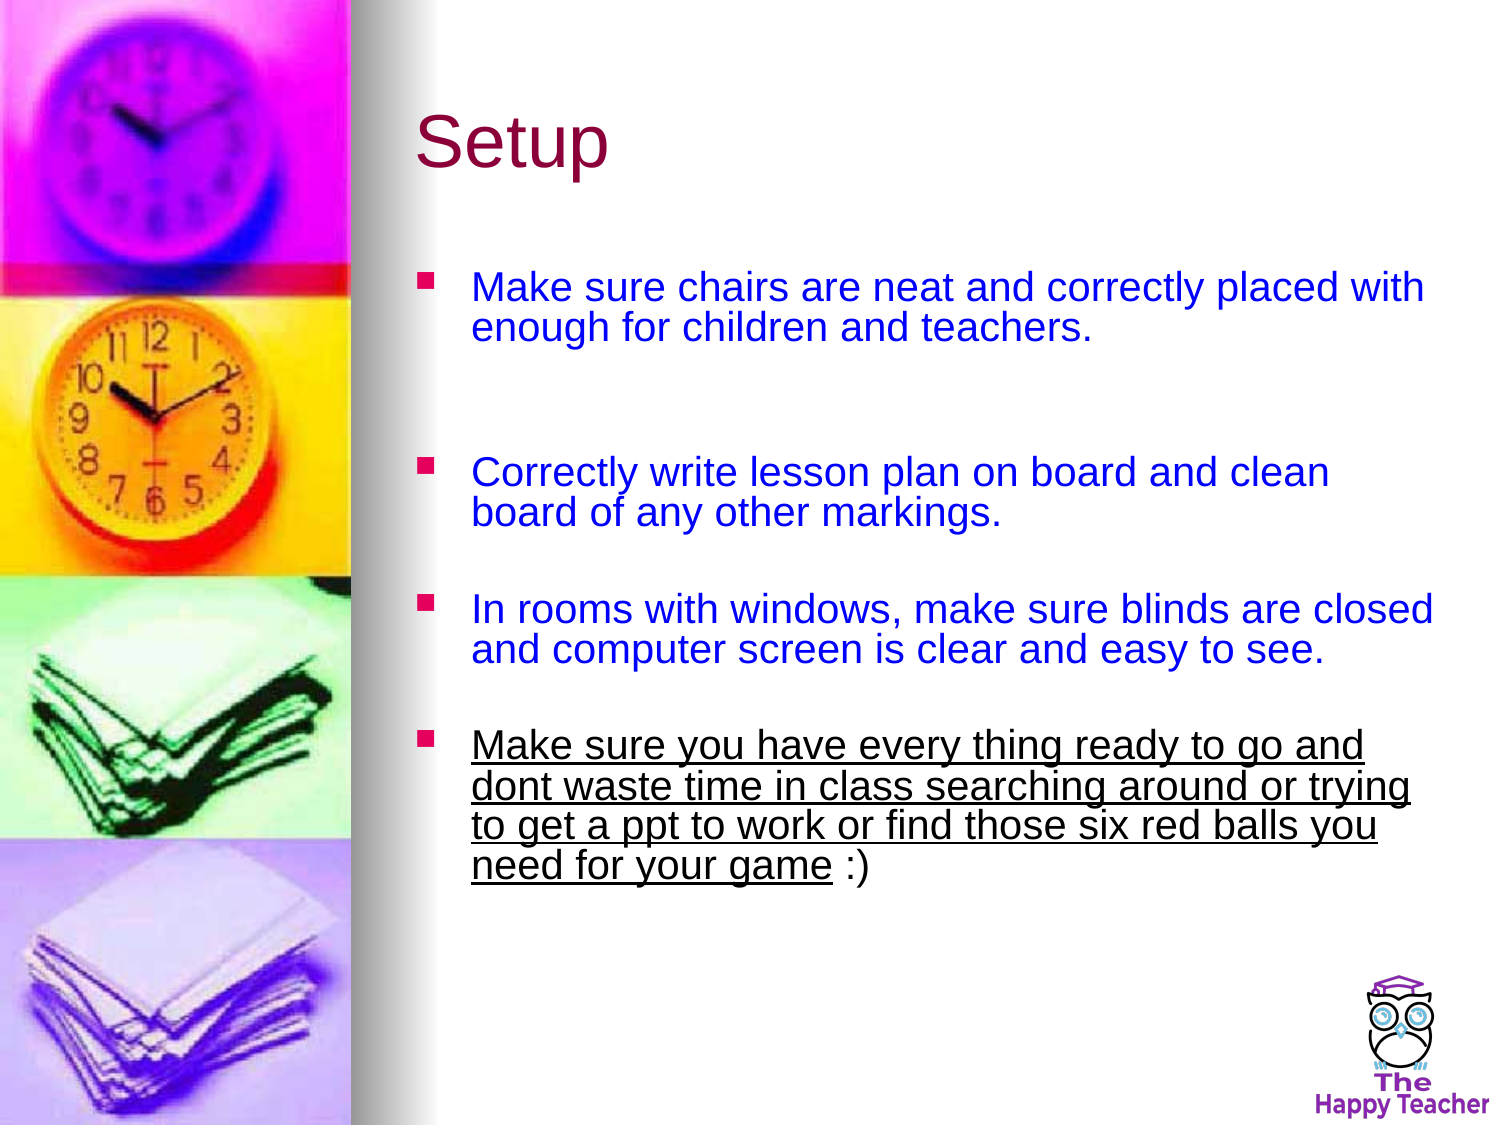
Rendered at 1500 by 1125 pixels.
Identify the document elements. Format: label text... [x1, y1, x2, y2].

picture [1316, 975, 1490, 1119]
title Setup [399, 37, 1451, 238]
picture [0, 0, 351, 1125]
list Make sure chairs are neat and correctly placed with enough for children and teachers. Correctly write lesson plan on board and clean board of any other markings. In rooms with windows, make sure blinds are closed and computer screen is clear and easy to see. Make sure you have every thing ready to go and dont waste time in class searching around or trying to get a ppt to work or find those six red balls you need for your game :) [399, 262, 1451, 1001]
